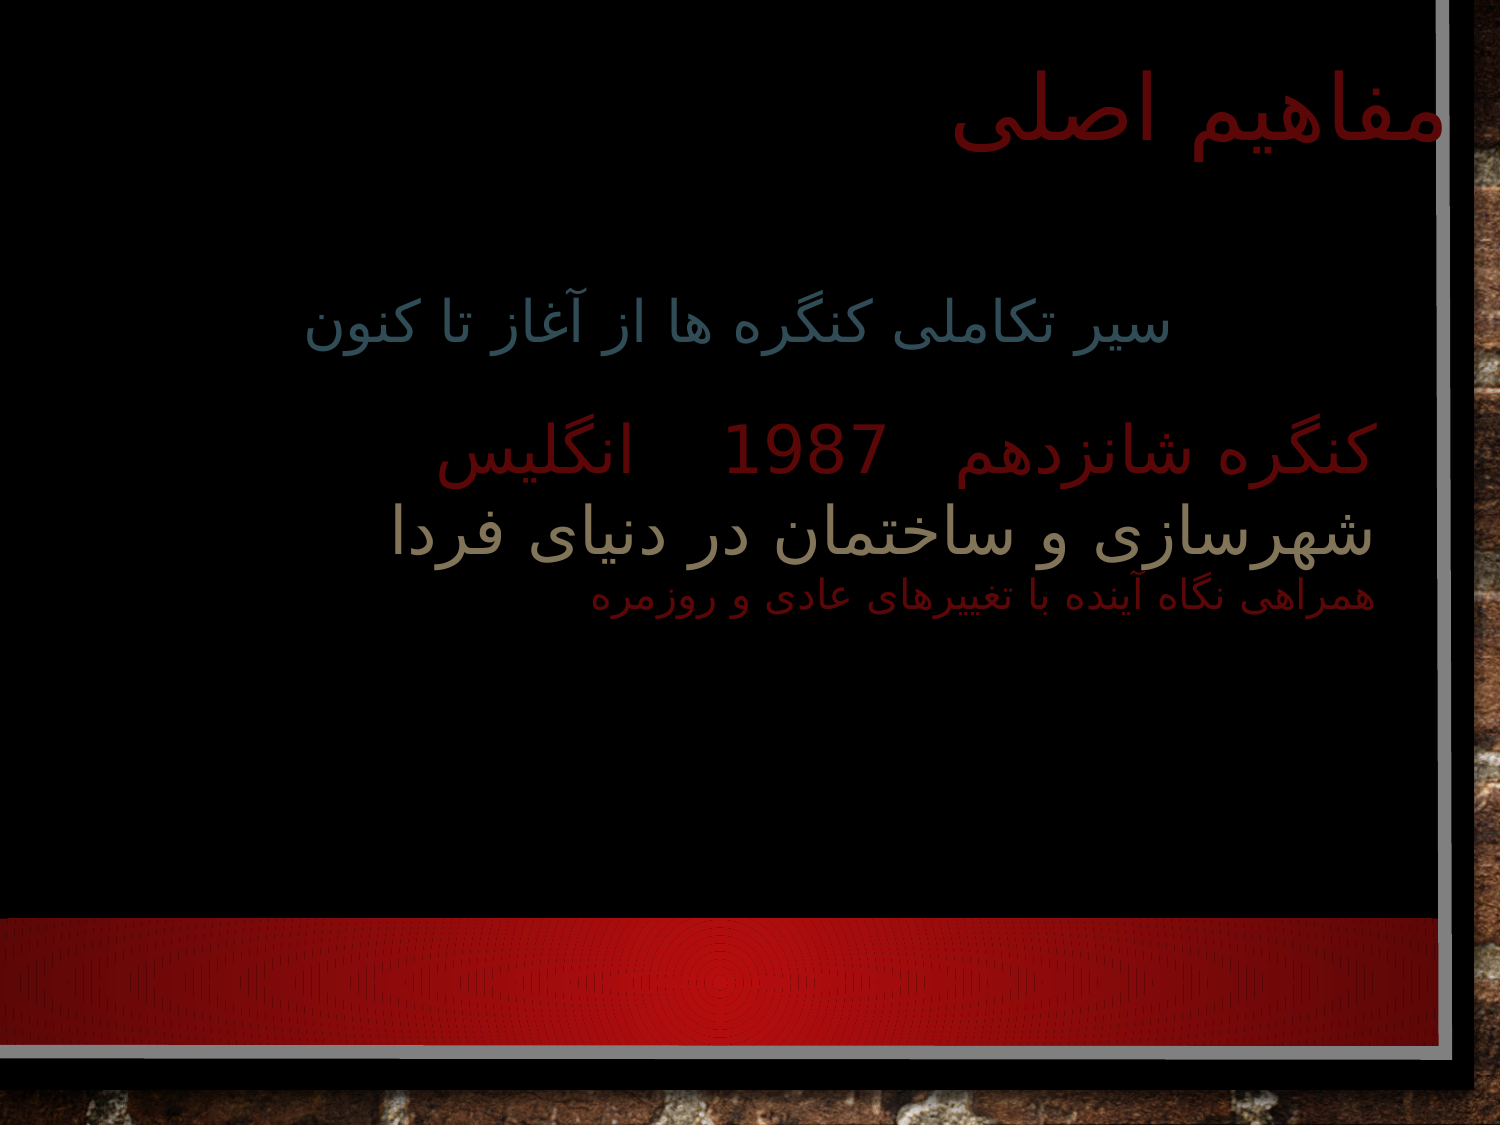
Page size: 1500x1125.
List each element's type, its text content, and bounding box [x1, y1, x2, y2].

list سیر تکاملی کنگره ها از آغاز تا کنون [112, 262, 1425, 400]
title مفاهیم اصلی [171, 0, 1451, 161]
text_box کنگره شانزدهم 1987 انگلیس شهرسازی و ساختمان در دنیای فردا همراهی نگاه آینده با تغییرهای عادی و روزمره [162, 399, 1438, 1120]
picture [0, 0, 1500, 1125]
